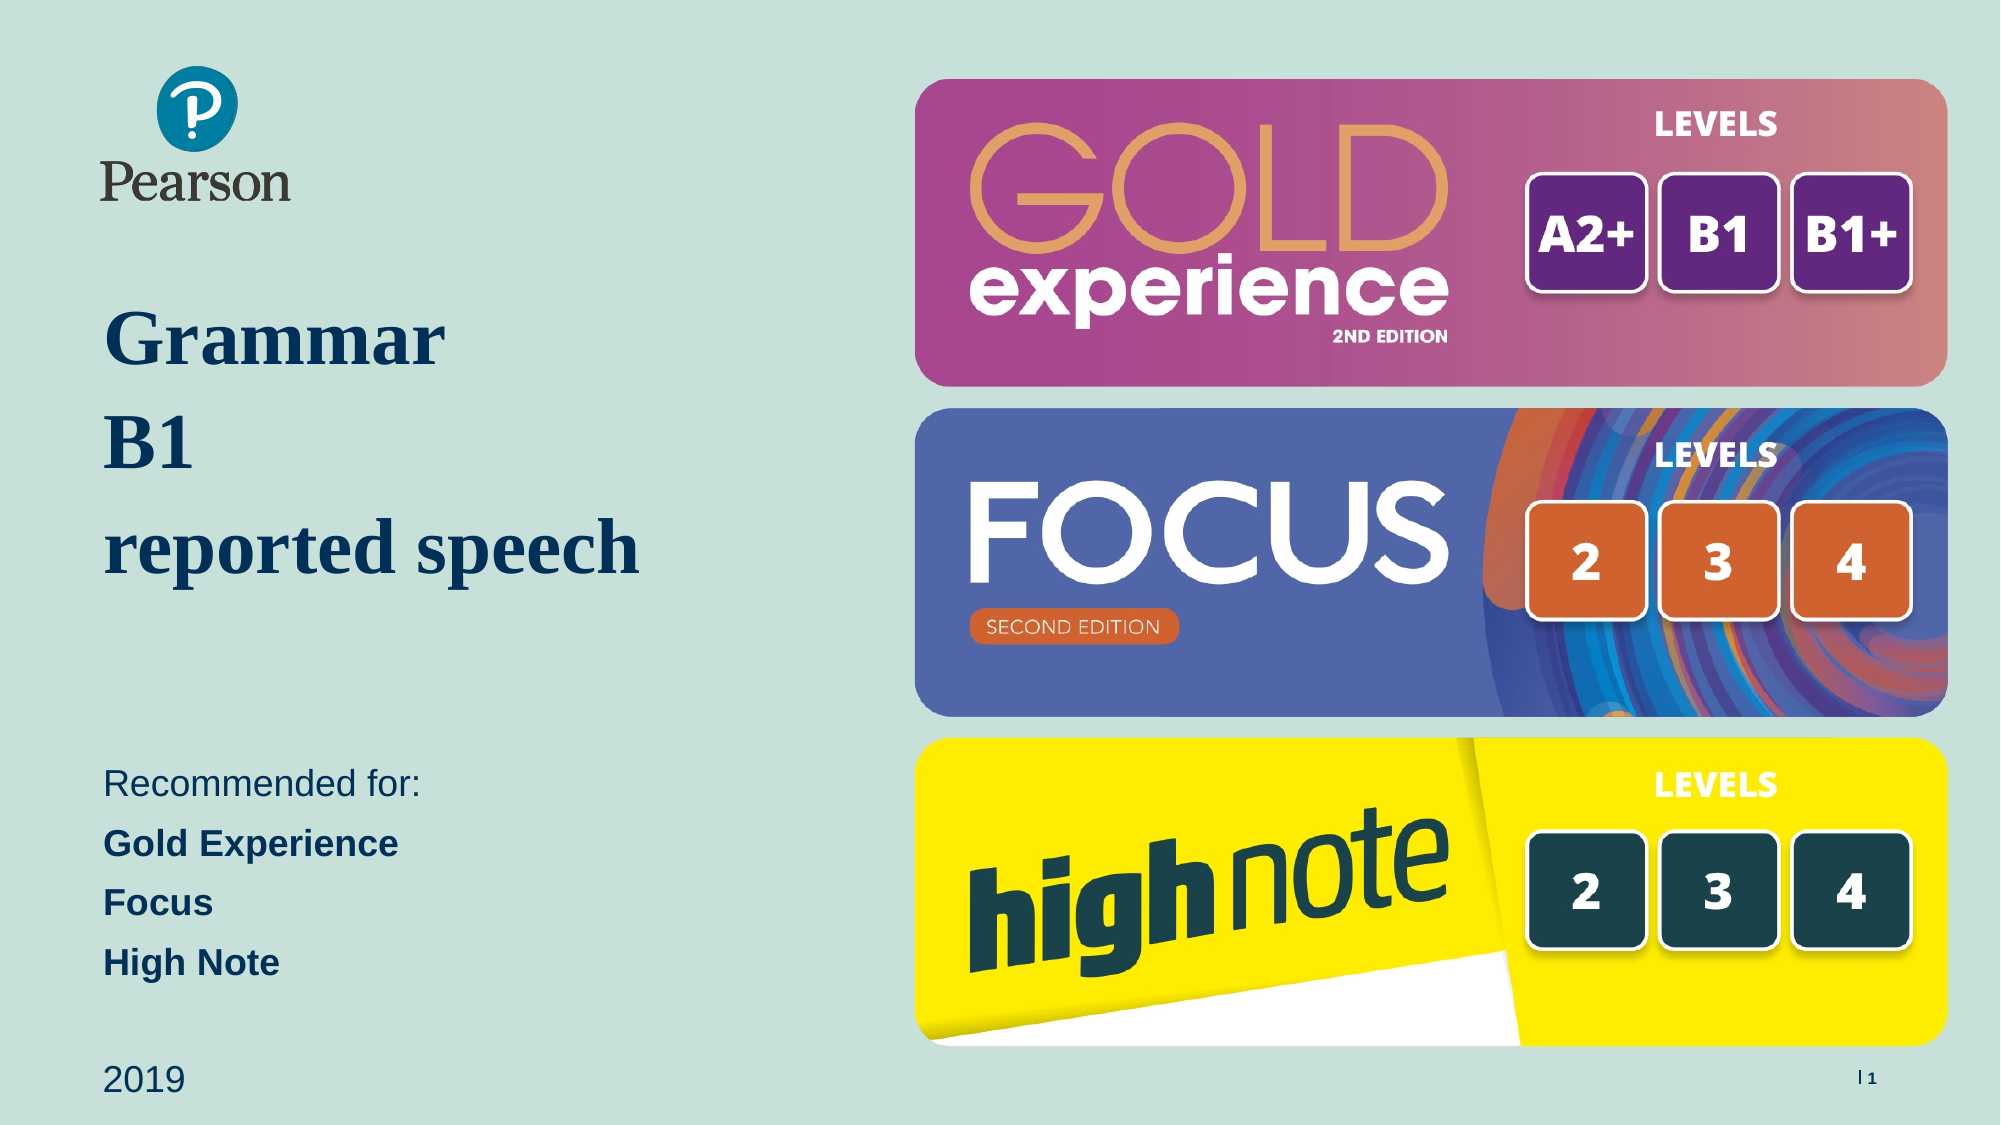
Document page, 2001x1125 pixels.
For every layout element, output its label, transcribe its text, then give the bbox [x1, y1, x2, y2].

picture [0, 0, 2001, 1125]
list 2019 [102, 1045, 970, 1093]
text_box Recommended for: Gold Experience Focus High Note [103, 743, 857, 930]
title Grammar B1 reported speech [103, 275, 921, 615]
slide_number 1 [1867, 1068, 1896, 1087]
